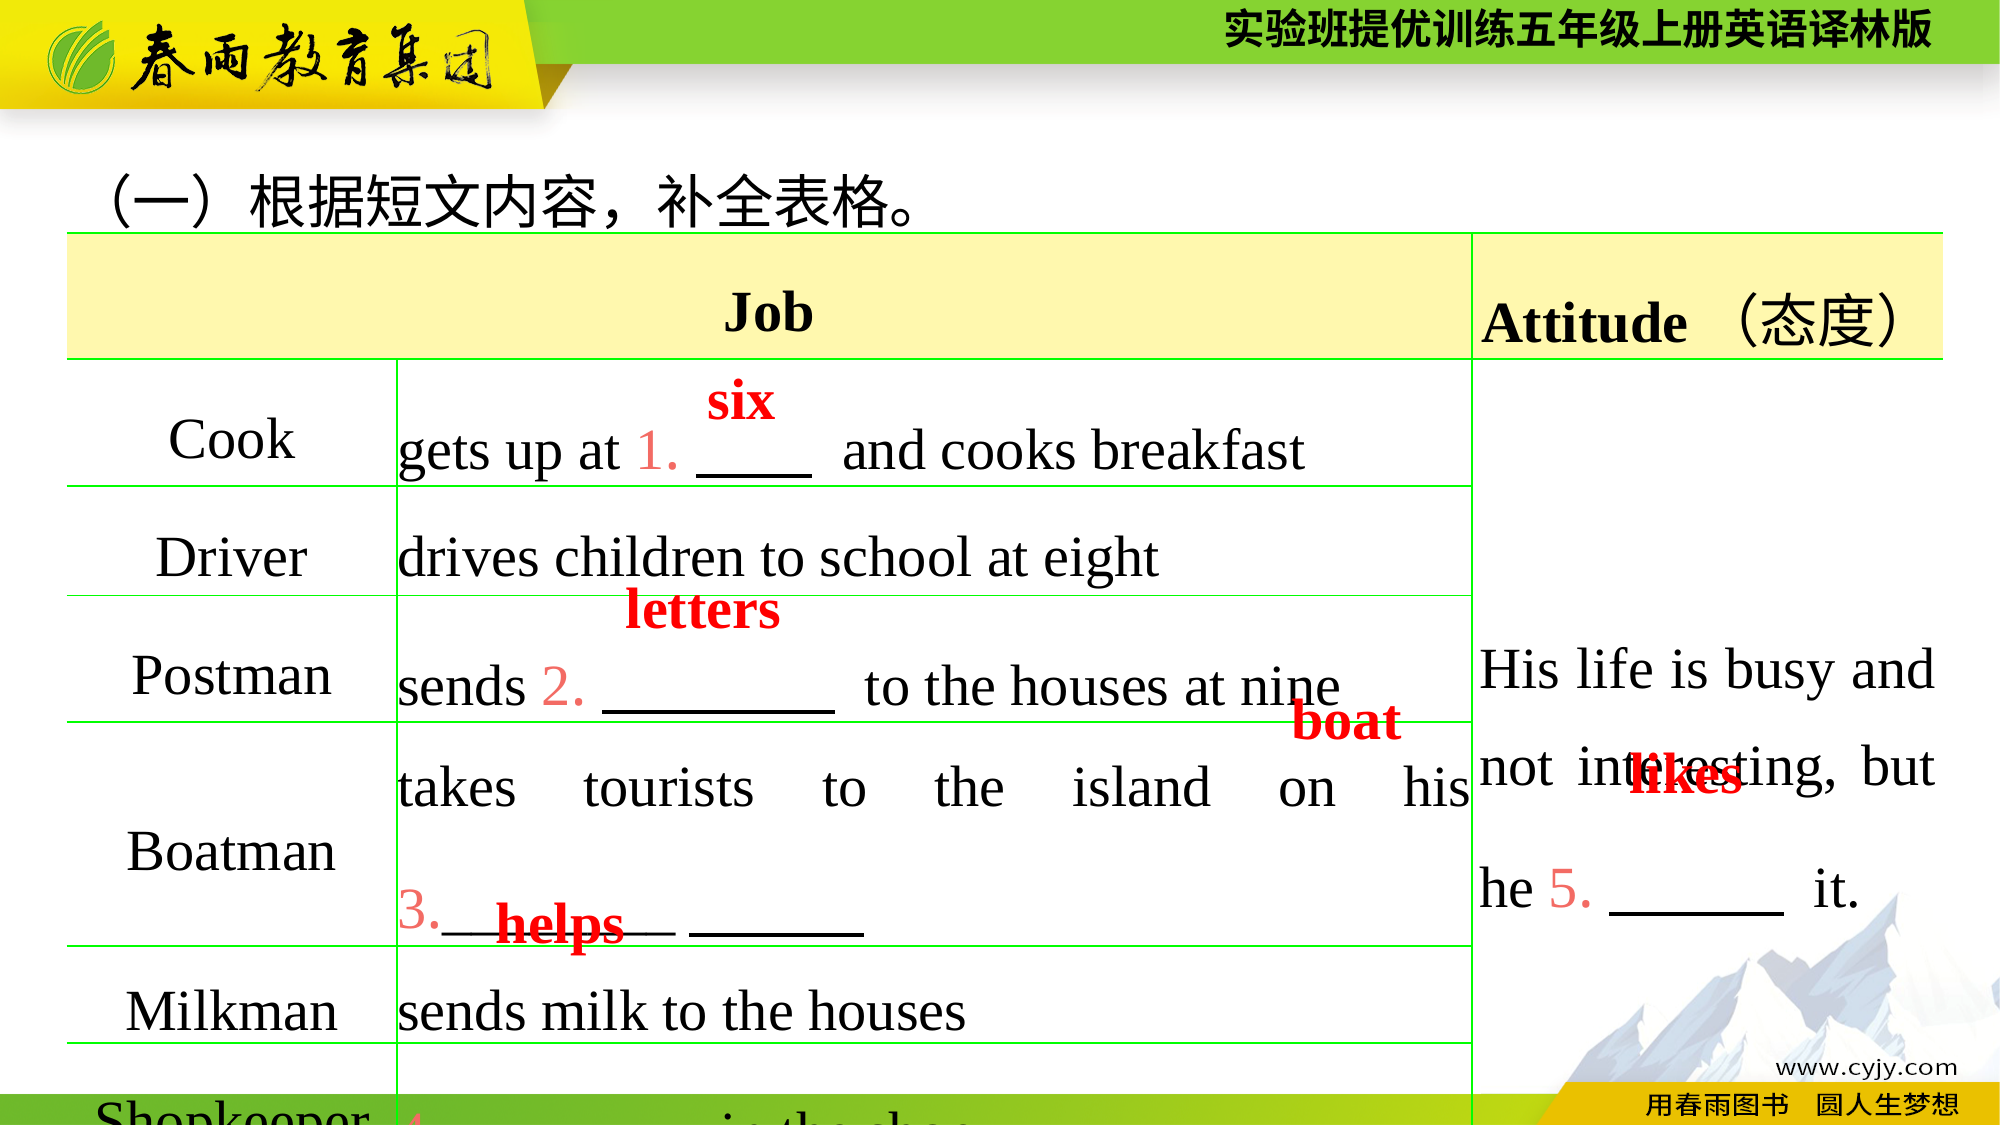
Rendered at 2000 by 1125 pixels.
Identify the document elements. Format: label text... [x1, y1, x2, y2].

table_cell Cook [67, 360, 396, 485]
table_cell Milkman [67, 947, 396, 1042]
table_cell 4. in the shop [398, 1044, 1471, 1125]
table_cell Driver [67, 487, 396, 595]
table_header Attitude（态度） [1473, 234, 1943, 358]
table_cell gets up at 1. and cooks breakfast [398, 360, 1471, 485]
text_box helps [480, 878, 641, 963]
table_cell sends 2. to the houses at nine [398, 596, 1471, 721]
table_cell His life is busy and not interesting, but he 5. it. [1473, 360, 1943, 1125]
table_header Job [67, 234, 1471, 358]
text_box boat [1276, 673, 1417, 759]
table_cell takes tourists to the island on his 3.________ [398, 723, 1471, 945]
picture [0, 0, 2000, 1125]
table_cell Shopkeeper [67, 1044, 396, 1125]
text_box six [693, 354, 792, 439]
table_cell Postman [67, 596, 396, 721]
text_box letters [611, 562, 797, 648]
table_cell Boatman [67, 723, 396, 945]
table_cell drives children to school at eight [398, 487, 1471, 595]
list （一）根据短文内容，补全表格。 [59, 122, 1944, 231]
text_box likes [1614, 728, 1758, 813]
table_cell sends milk to the houses [398, 947, 1471, 1042]
